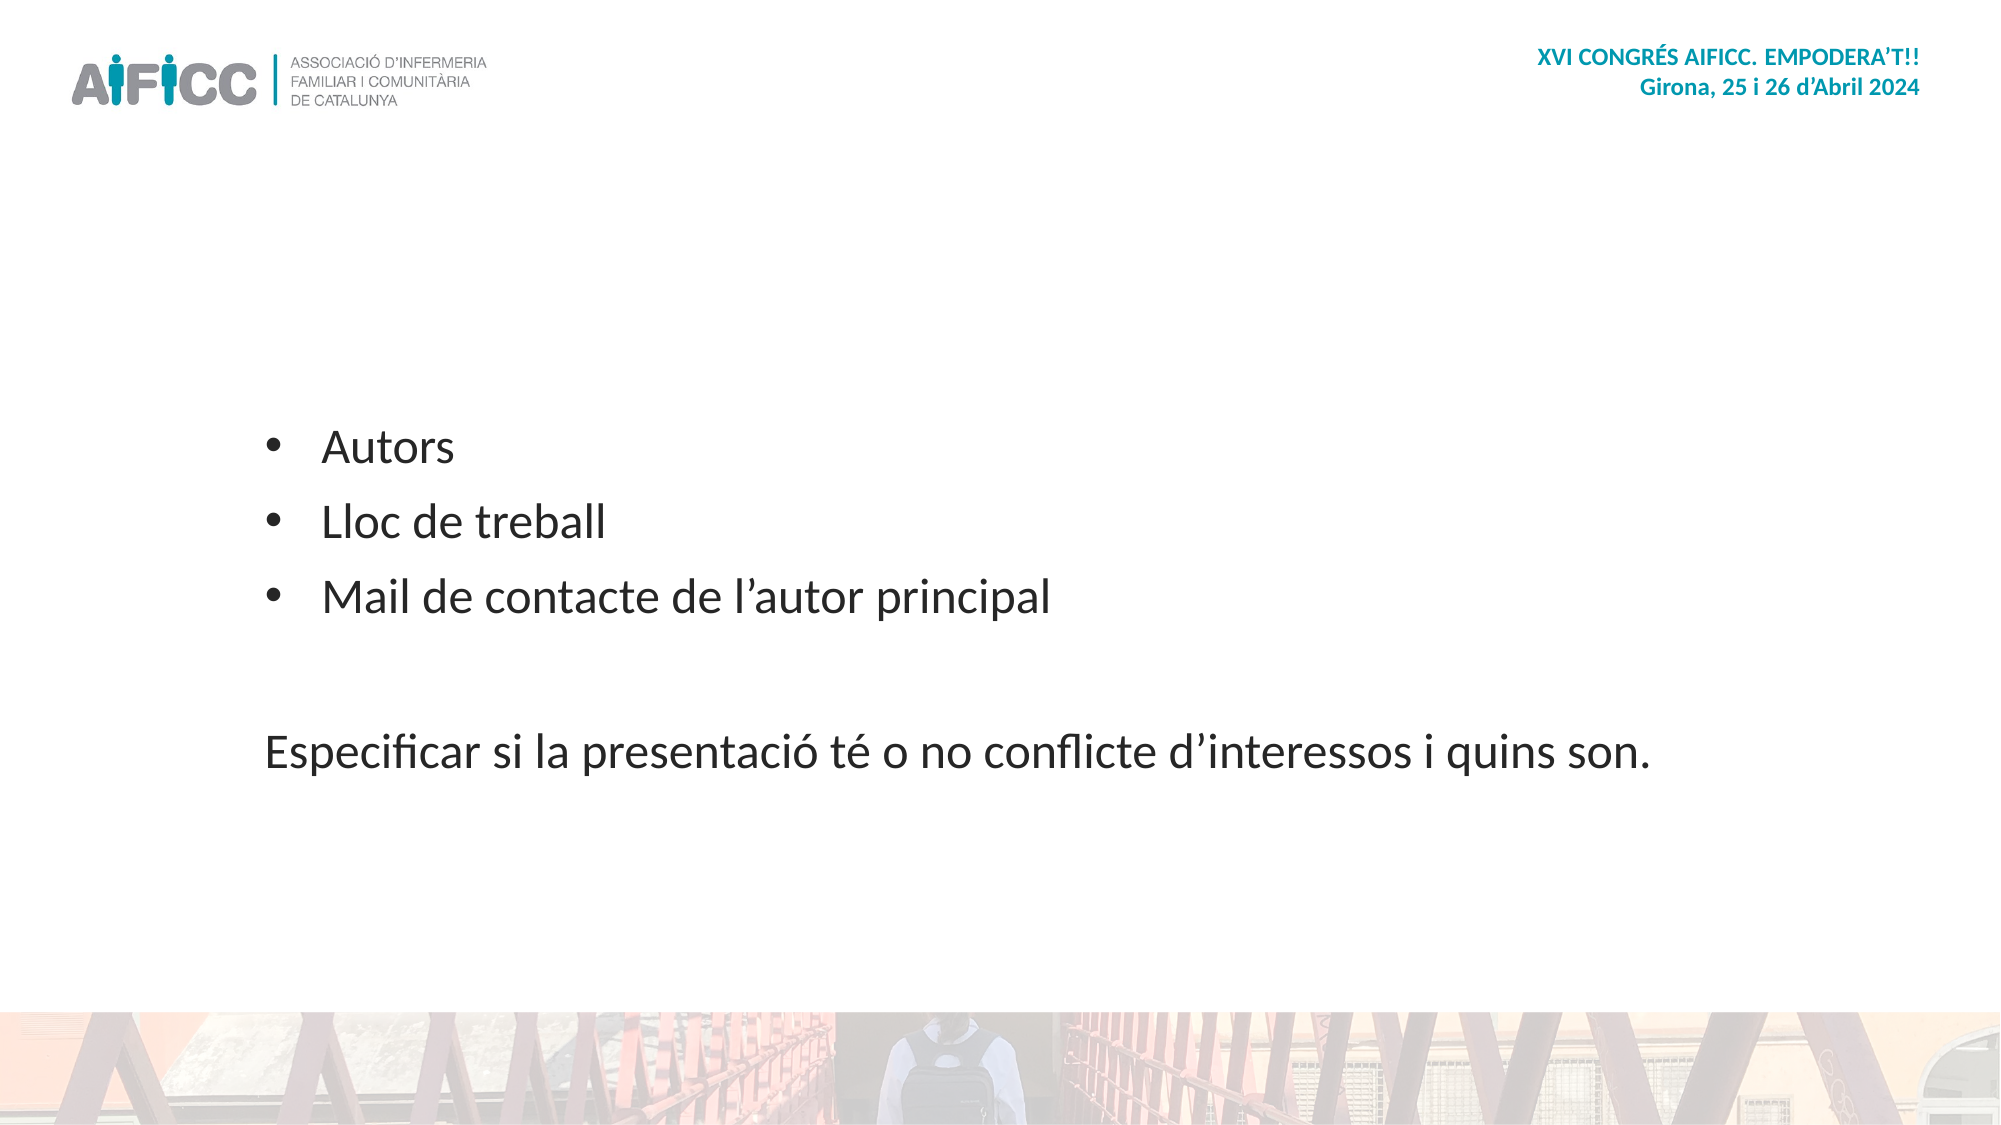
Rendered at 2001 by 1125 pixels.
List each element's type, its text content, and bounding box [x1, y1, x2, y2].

subtitle Autors Lloc de treball Mail de contacte de l’autor principal [249, 413, 1750, 711]
picture [64, 19, 491, 152]
text_box Especificar si la presentació té o no conflicte d’interessos i quins son. [249, 711, 1750, 832]
